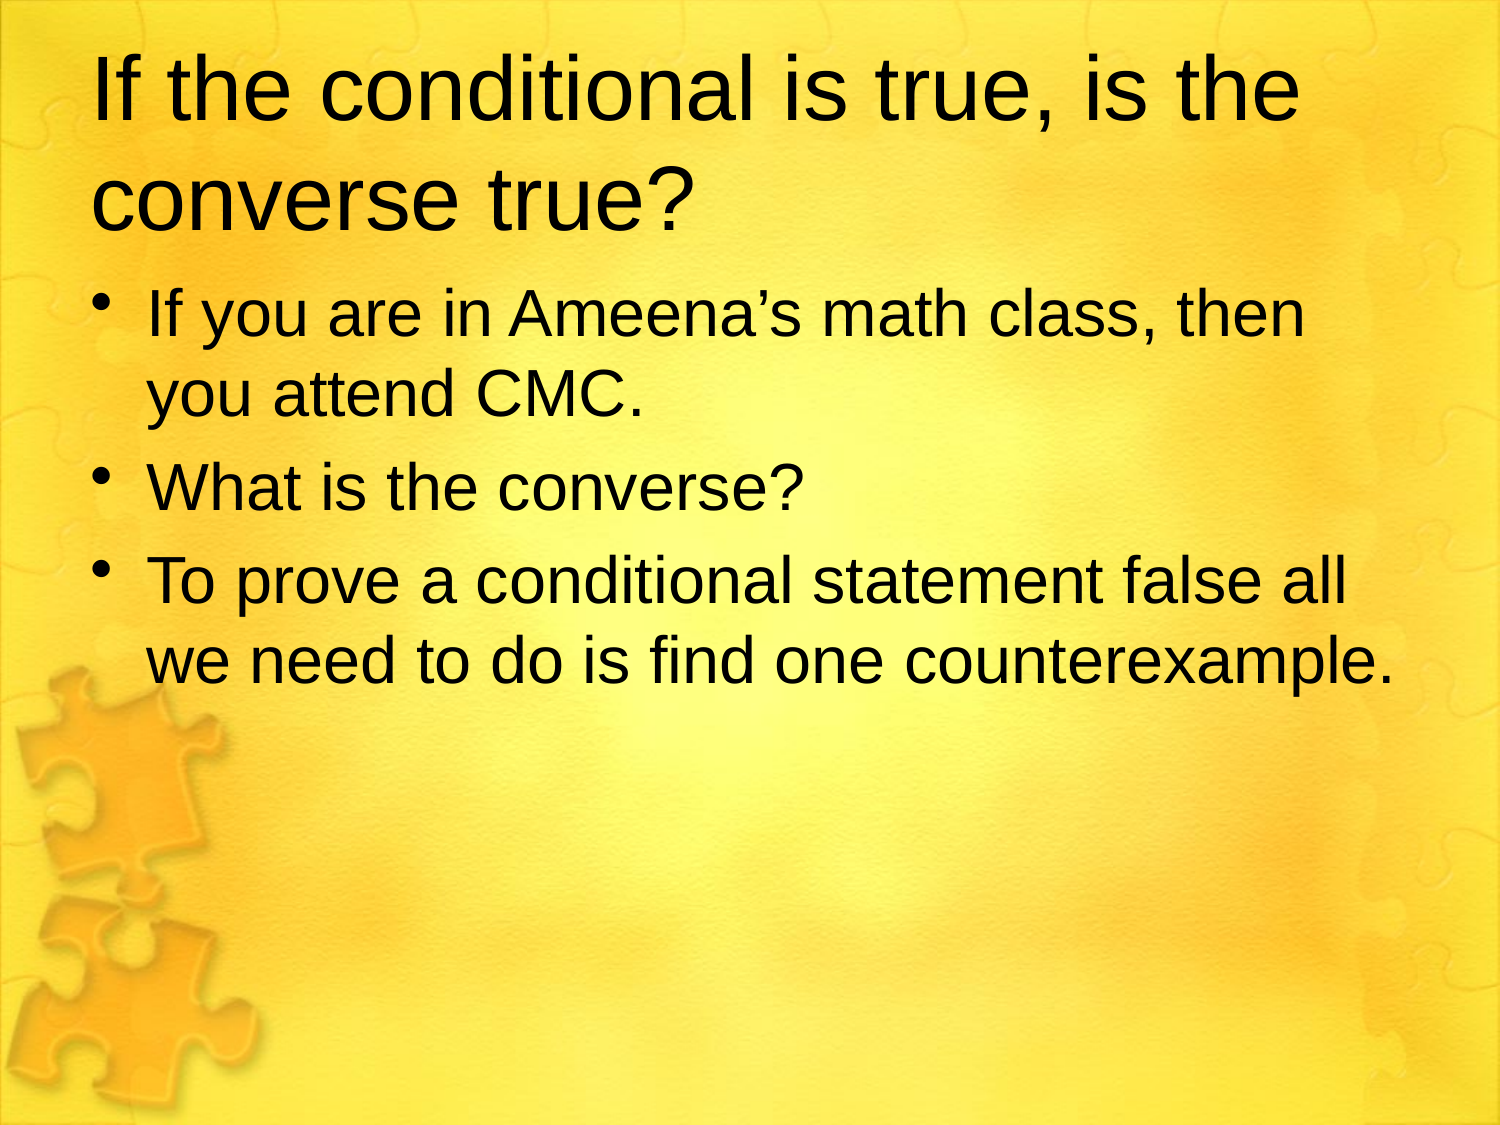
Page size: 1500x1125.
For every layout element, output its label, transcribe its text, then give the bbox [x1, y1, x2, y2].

list If you are in Ameena’s math class, then you attend CMC. What is the converse? To prove a conditional statement false all we need to do is find one counterexample. [74, 262, 1426, 1006]
title If the conditional is true, is the converse true? [74, 44, 1426, 233]
picture [0, 0, 1500, 1125]
